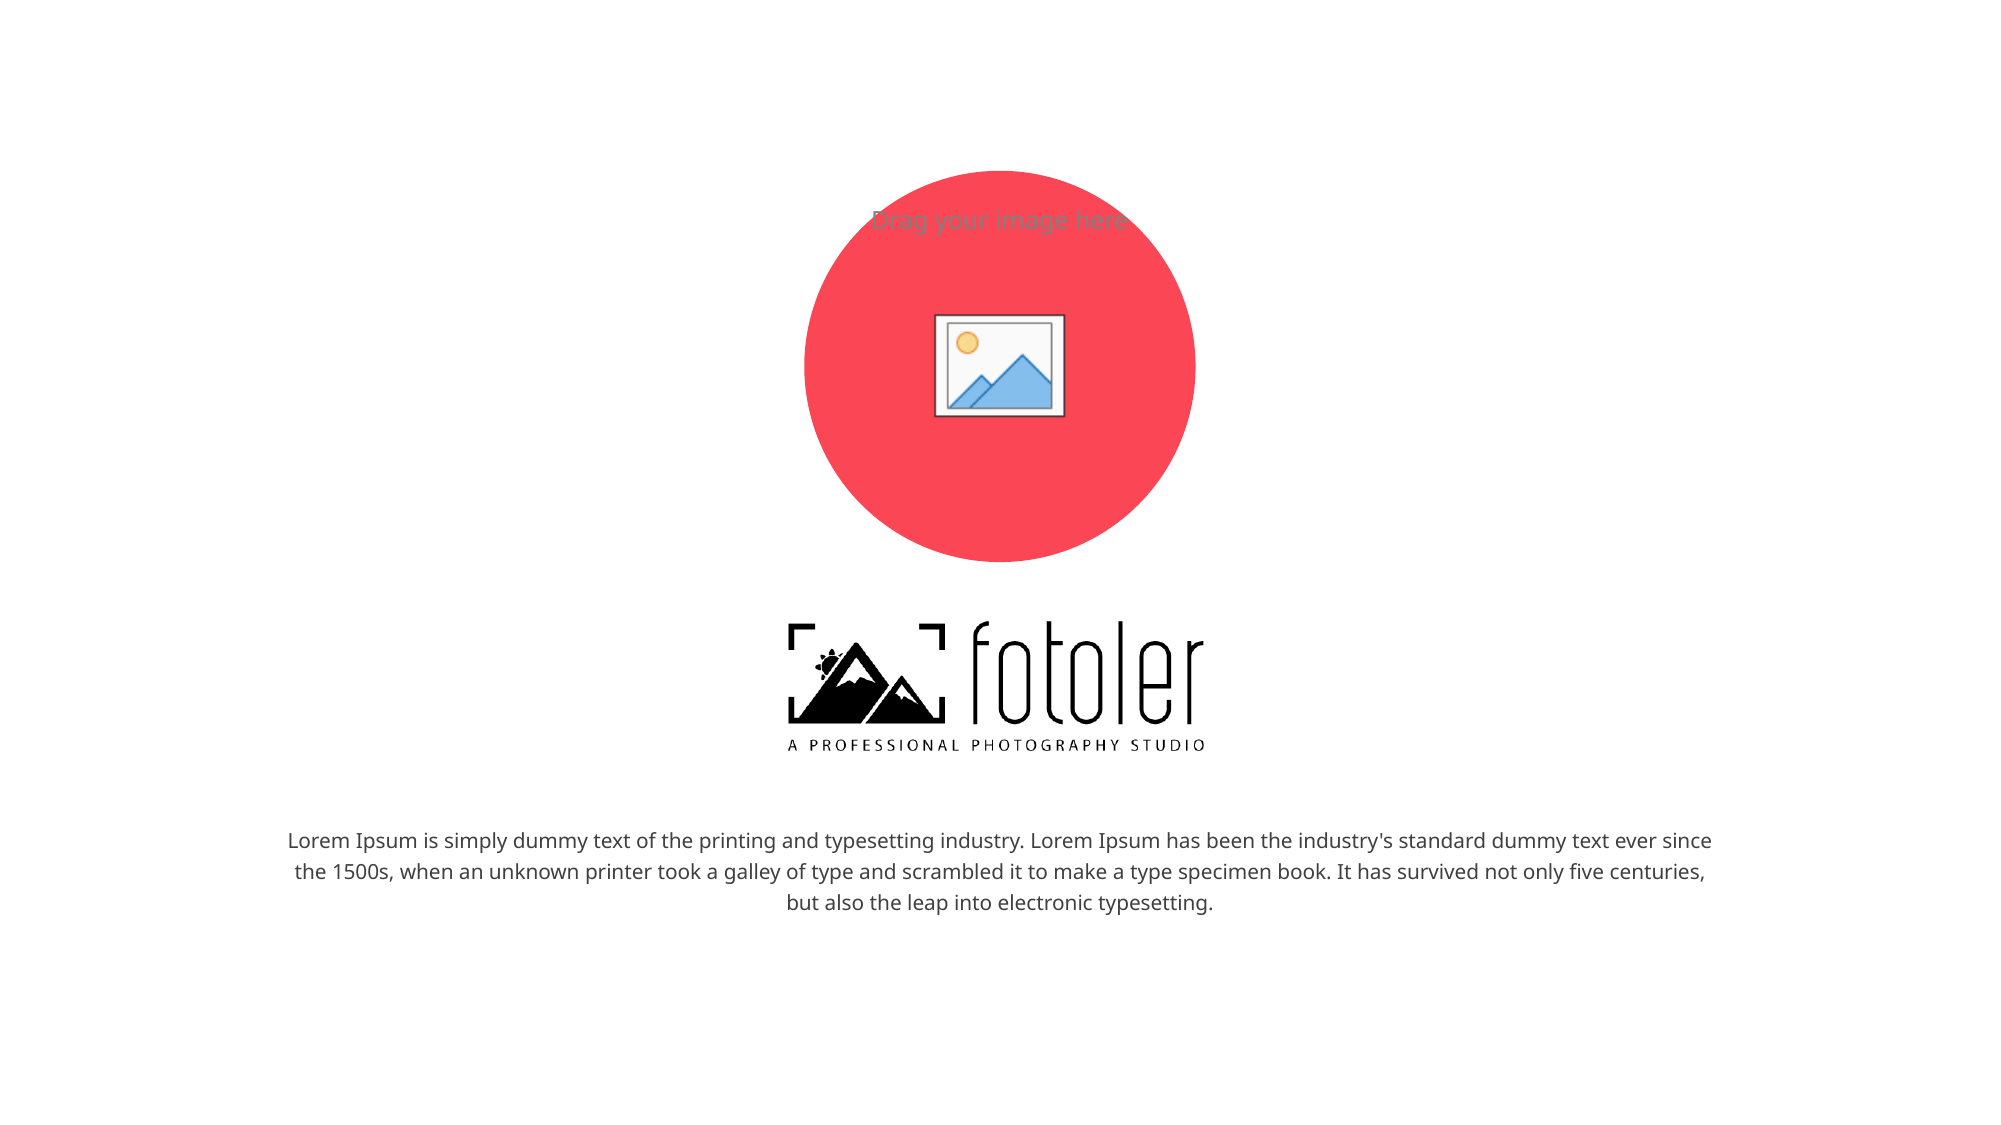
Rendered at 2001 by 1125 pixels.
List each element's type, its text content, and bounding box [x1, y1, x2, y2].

picture [830, 196, 1170, 537]
text_box [901, 169, 1099, 196]
text_box [1170, 267, 1197, 466]
text_box Lorem Ipsum is simply dummy text of the printing and typesetting industry. Lorem Ipsum has been the industry's standard dummy text ever since the 1500s, when an unknown printer took a galley of type and scrambled it to make a type specimen book. It has survived not only five centuries, but also the leap into electronic typesetting. [271, 813, 1729, 923]
text_box [803, 267, 830, 466]
picture [787, 617, 1213, 760]
text_box [901, 537, 1098, 564]
